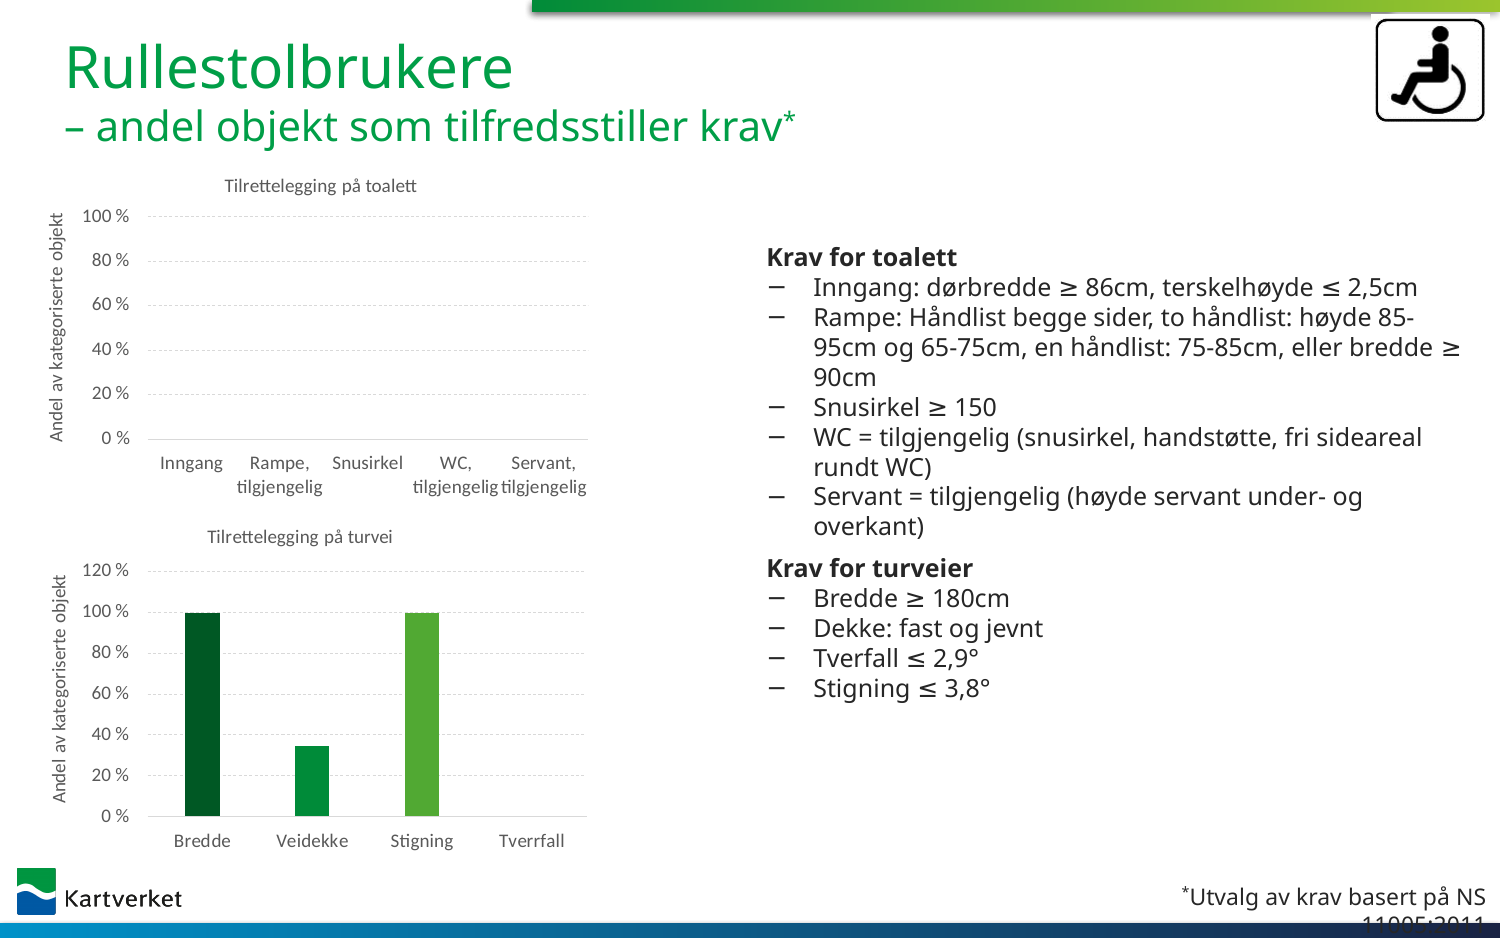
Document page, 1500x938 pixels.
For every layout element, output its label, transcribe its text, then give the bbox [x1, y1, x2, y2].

text_box Krav for turveier Bredde ≥ 180cm Dekke: fast og jevnt Tverfall ≤ 2,9° Stigning ≤ 3,8° [751, 545, 1483, 710]
text_box Krav for toalett Inngang: dørbredde ≥ 86cm, terskelhøyde ≤ 2,5cm Rampe: Håndlist begge sider, to håndlist: høyde 85-95cm og 65-75cm, en håndlist: 75-85cm, eller bredde ≥ 90cm Snusirkel ≥ 150 WC = tilgjengelig (snusirkel, handstøtte, fri sideareal rundt WC) Servant = tilgjengelig (høyde servant under- og overkant) [751, 234, 1483, 545]
text_box *Utvalg av krav basert på NS 11005:2011 [1068, 873, 1500, 938]
picture [1371, 13, 1491, 127]
picture [41, 166, 599, 505]
text_box Rullestolbrukere – andel objekt som tilfredsstiller krav* [49, 14, 1431, 158]
picture [41, 520, 598, 859]
